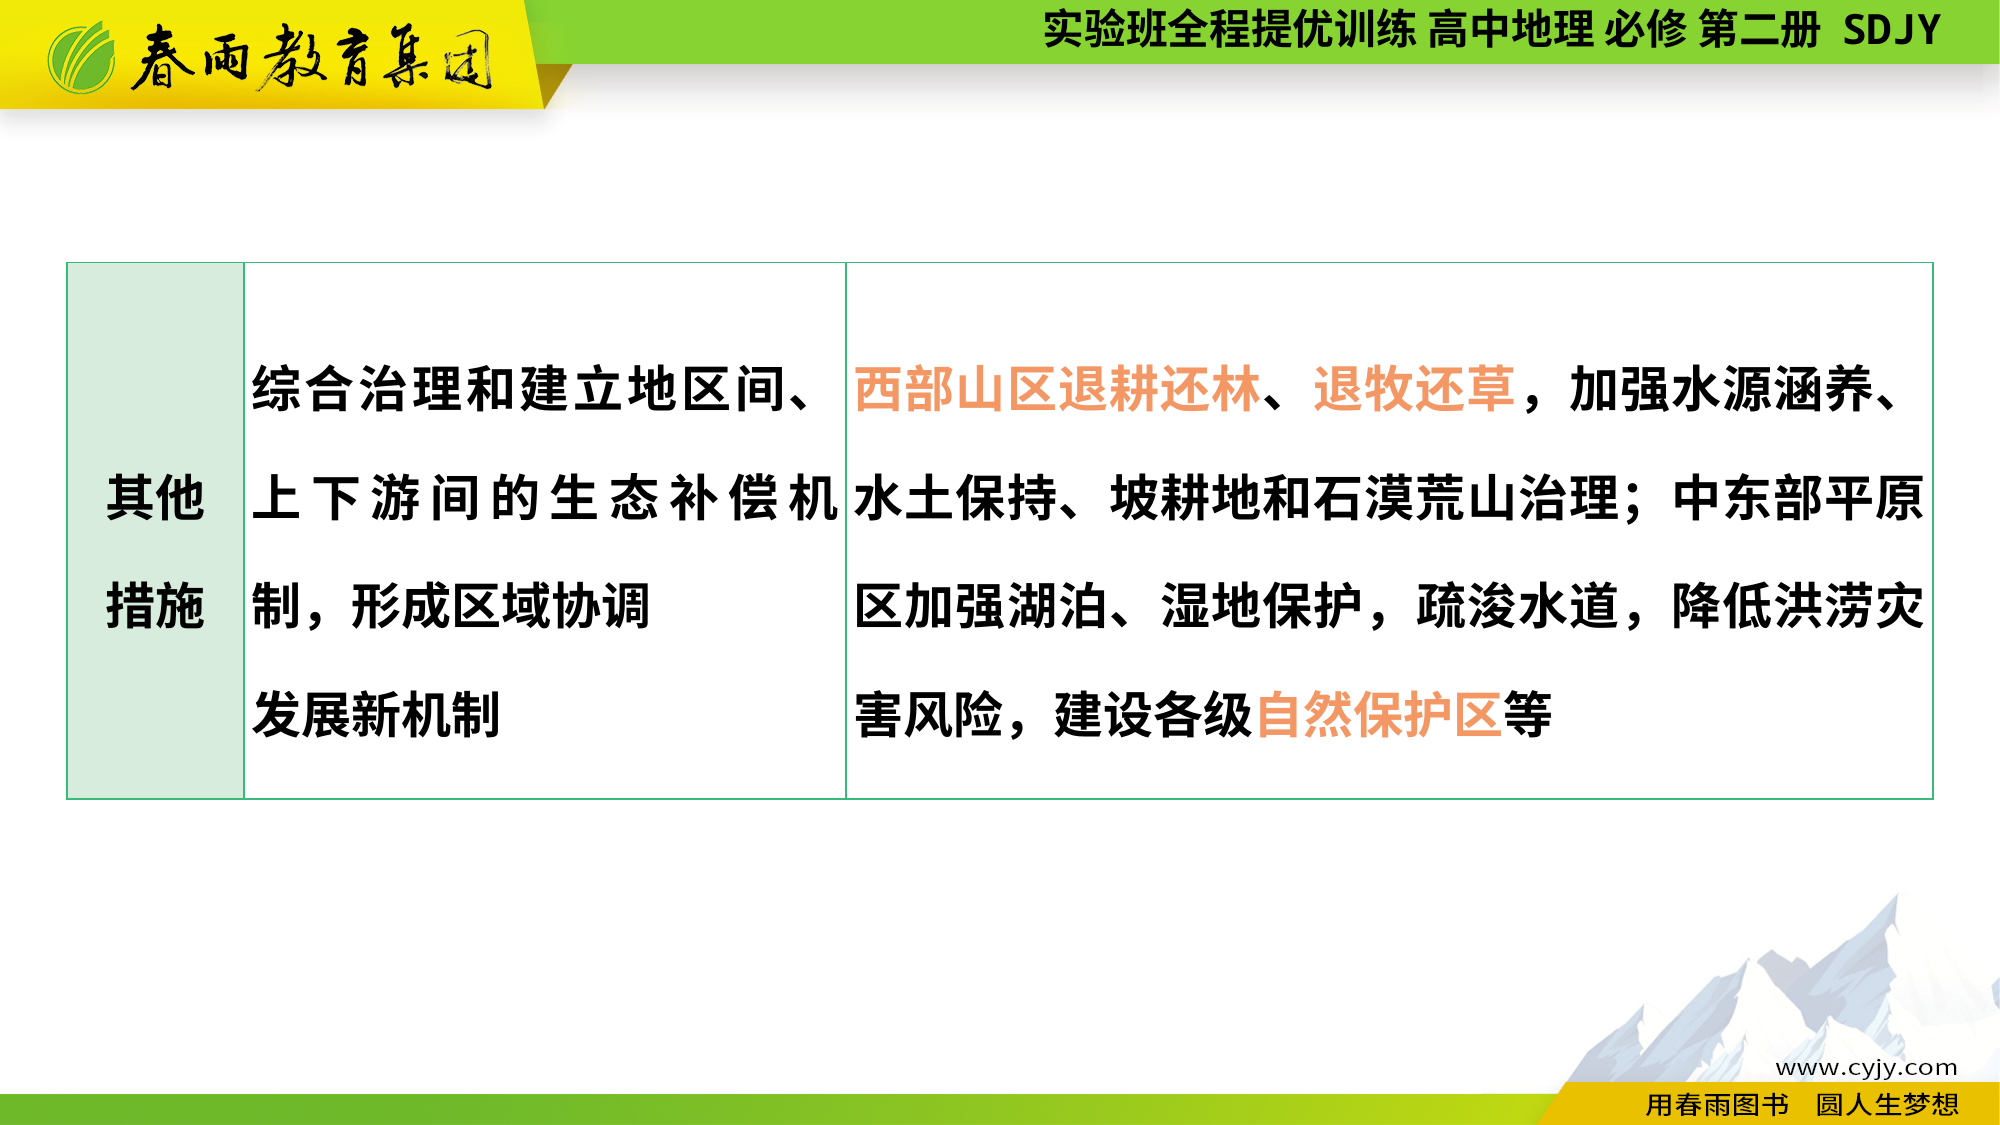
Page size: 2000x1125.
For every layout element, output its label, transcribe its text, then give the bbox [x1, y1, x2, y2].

table_header 综合治理和建立地区间、上下游间的生态补偿机制，形成区域协调 发展新机制 [245, 263, 845, 798]
table_header 西部山区退耕还林、退牧还草，加强水源涵养、水土保持、坡耕地和石漠荒山治理；中东部平原区加强湖泊、湿地保护，疏浚水道，降低洪涝灾害风险，建设各级自然保护区等 [847, 263, 1932, 798]
picture [0, 0, 2000, 1125]
table_header 其他 措施 [68, 263, 243, 798]
